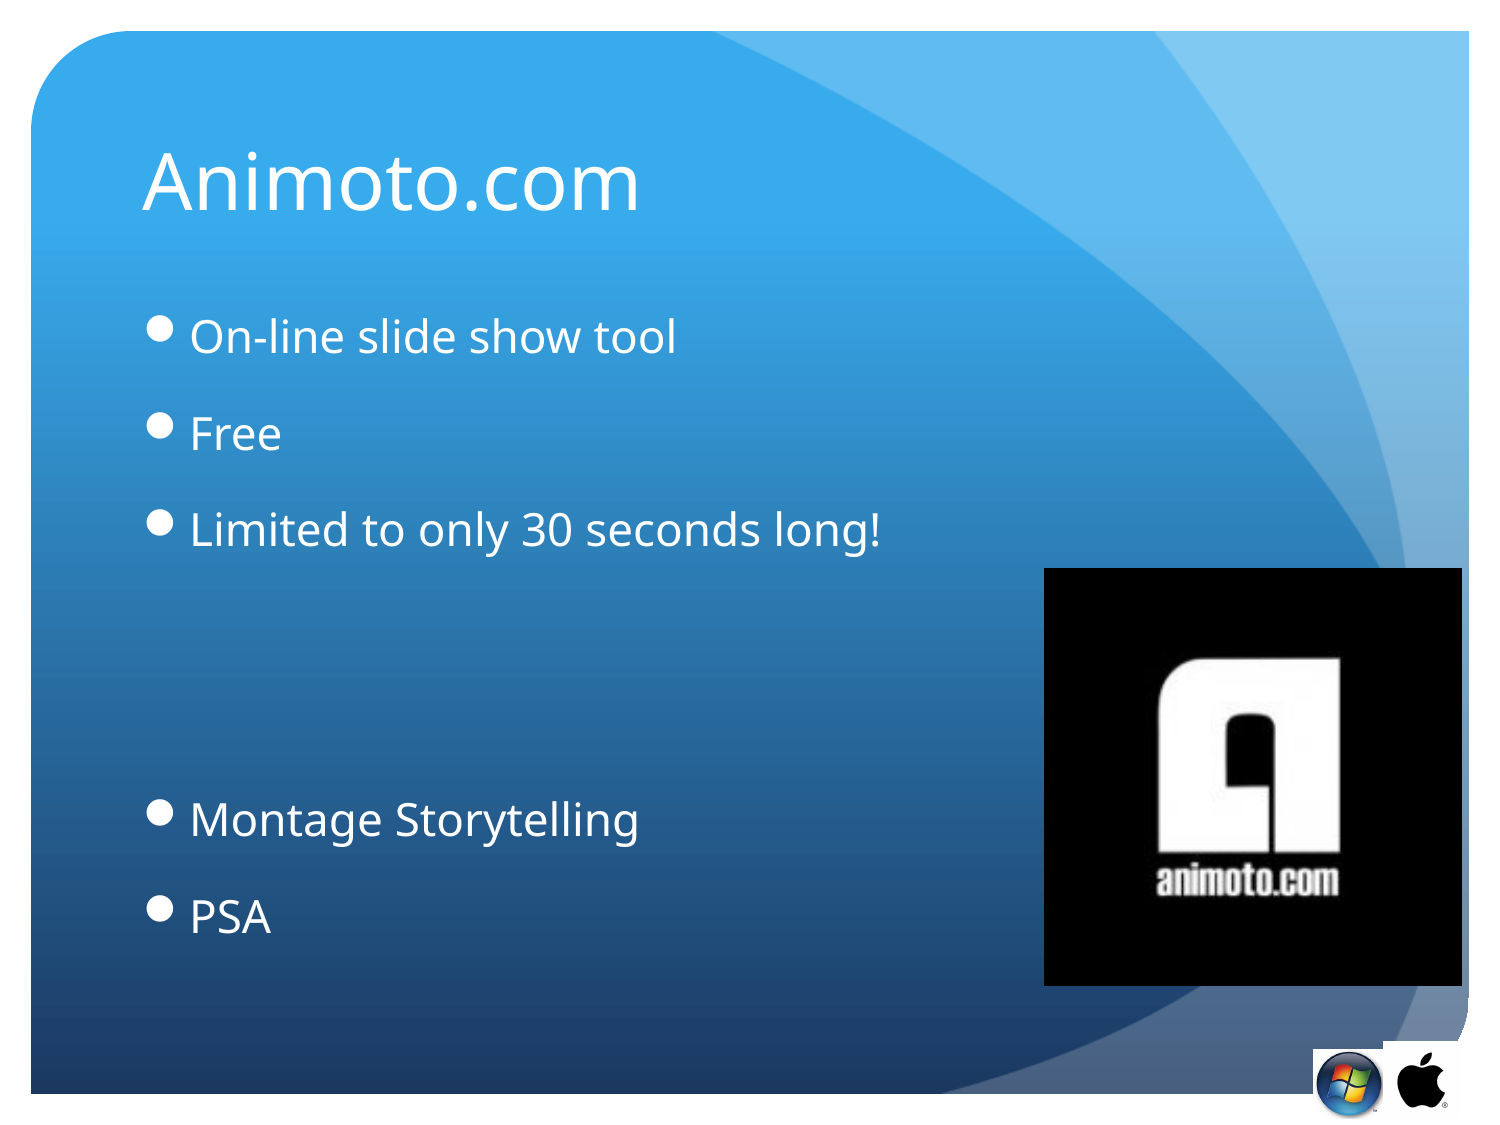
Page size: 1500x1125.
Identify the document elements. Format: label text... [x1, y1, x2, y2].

picture [24, 30, 1473, 1120]
list On-line slide show tool Free Limited to only 30 seconds long! Montage Storytelling PSA [127, 299, 1372, 991]
title Animoto.com [127, 62, 1372, 234]
